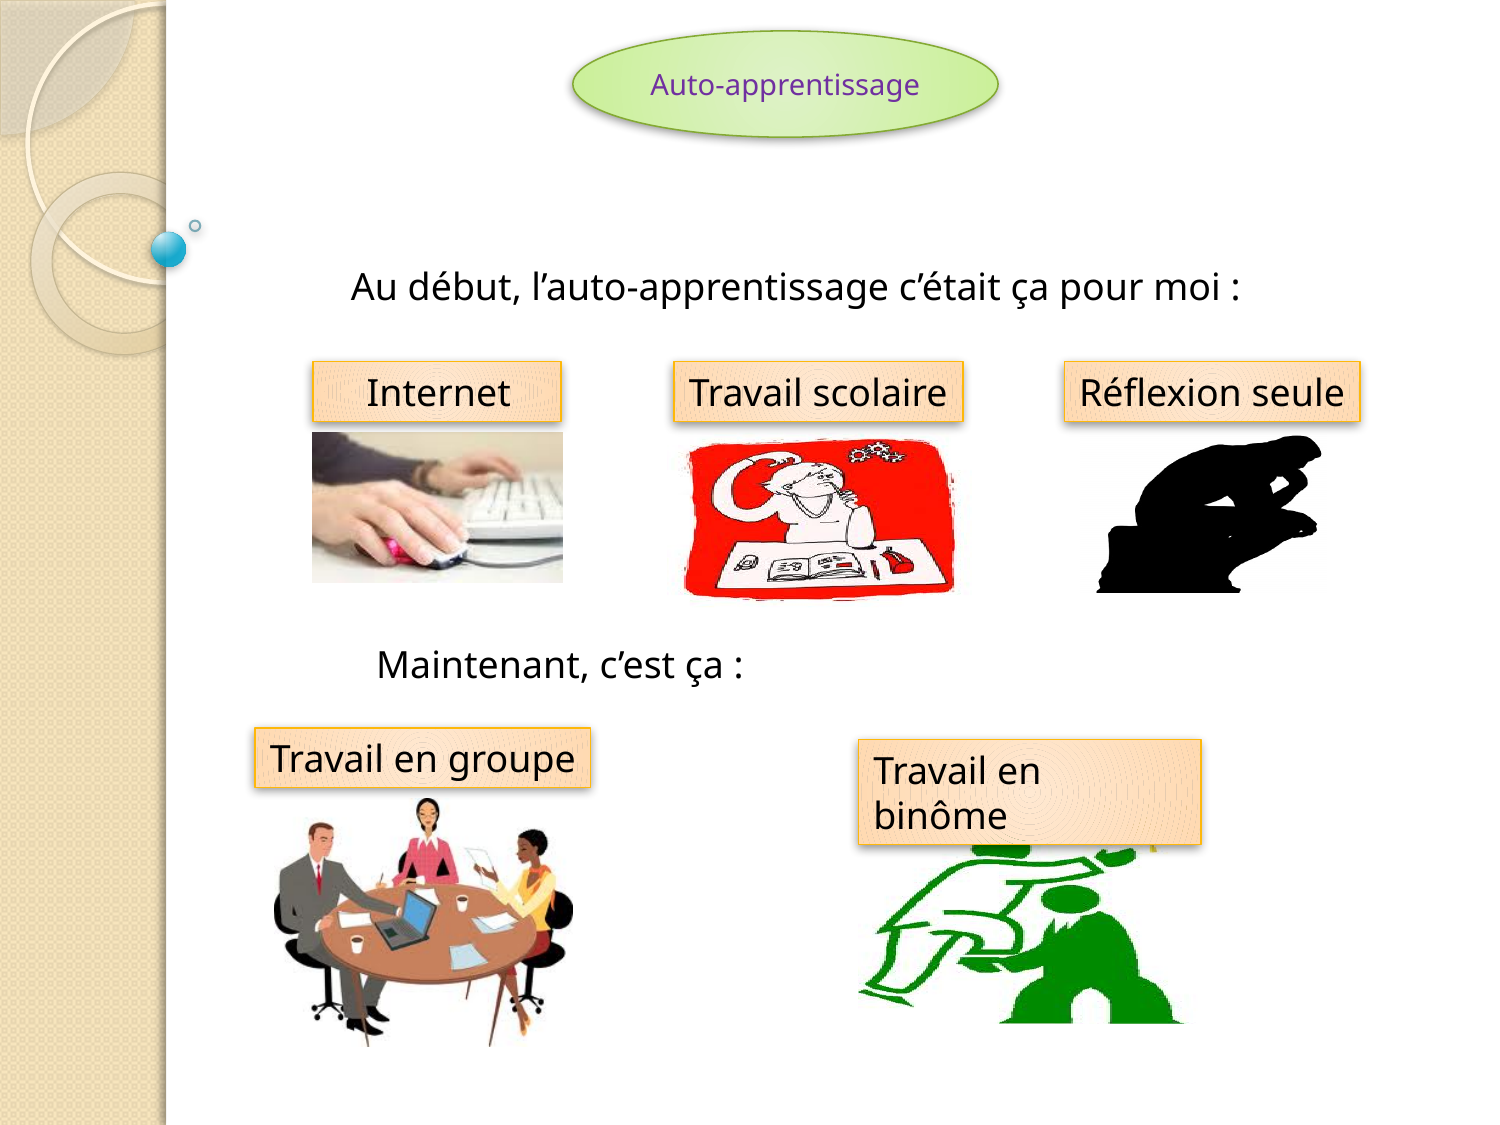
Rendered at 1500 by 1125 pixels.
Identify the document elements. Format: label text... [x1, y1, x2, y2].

text_box Travail scolaire [673, 361, 964, 417]
picture [274, 797, 574, 1047]
text_box Réflexion seule [1064, 361, 1361, 422]
text_box Travail en binôme [858, 739, 1202, 797]
text_box Travail en groupe [254, 727, 591, 788]
picture [312, 432, 564, 583]
picture [667, 420, 972, 610]
text_box Internet [312, 361, 562, 422]
text_box Maintenant, c’est ça : [361, 633, 759, 694]
picture [858, 798, 1202, 1024]
text_box Auto-apprentissage [572, 30, 999, 138]
text_box Au début, l’auto-apprentissage c’était ça pour moi : [336, 255, 1257, 315]
picture [1080, 432, 1327, 593]
